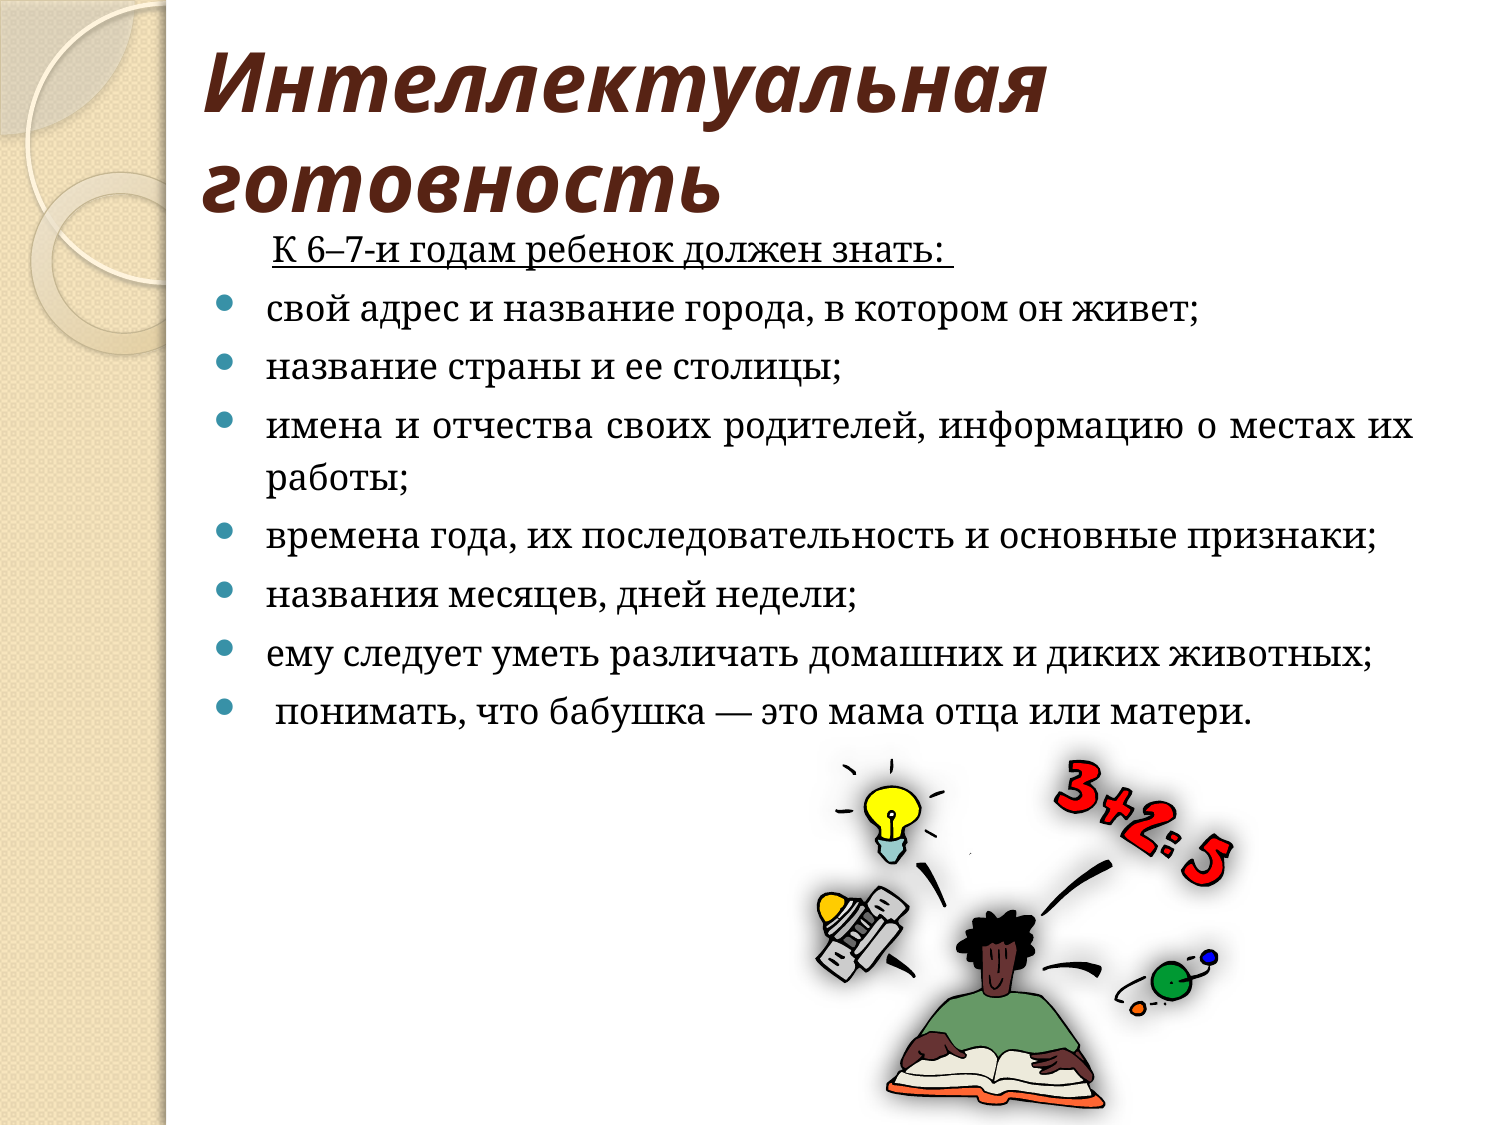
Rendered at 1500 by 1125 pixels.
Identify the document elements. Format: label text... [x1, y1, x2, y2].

title Интеллектуальная готовность [187, 35, 1465, 223]
picture [810, 757, 1234, 1109]
list К 6–7-и годам ребенок должен знать: свой адрес и название города, в котором он живет; название страны и ее столицы; имена и отчества своих родителей, информацию о местах их работы; времена года, их последовательность и основные признаки; названия месяцев, дней недели; ему следует уметь различать домашних и диких животных; понимать, что бабушка — это мама отца или матери. [199, 175, 1430, 821]
